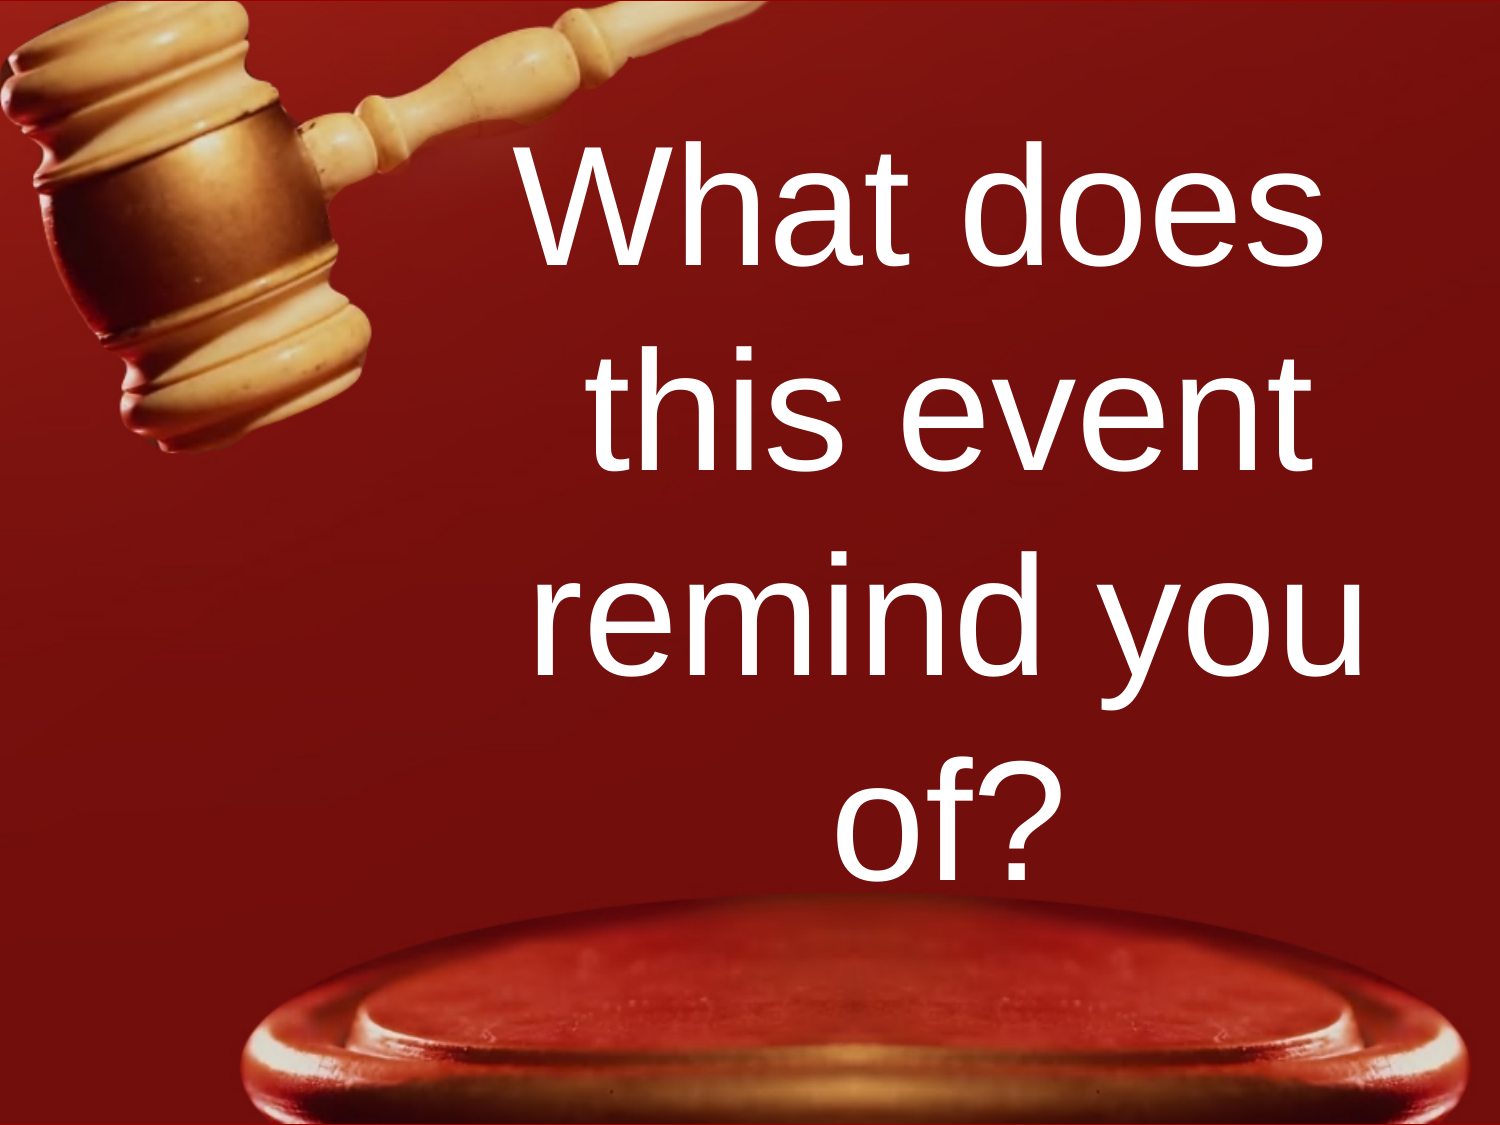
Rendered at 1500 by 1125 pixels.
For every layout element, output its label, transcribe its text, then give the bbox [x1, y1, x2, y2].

list What does this event remind you of? [374, 87, 1468, 838]
picture [0, 1, 1500, 1124]
